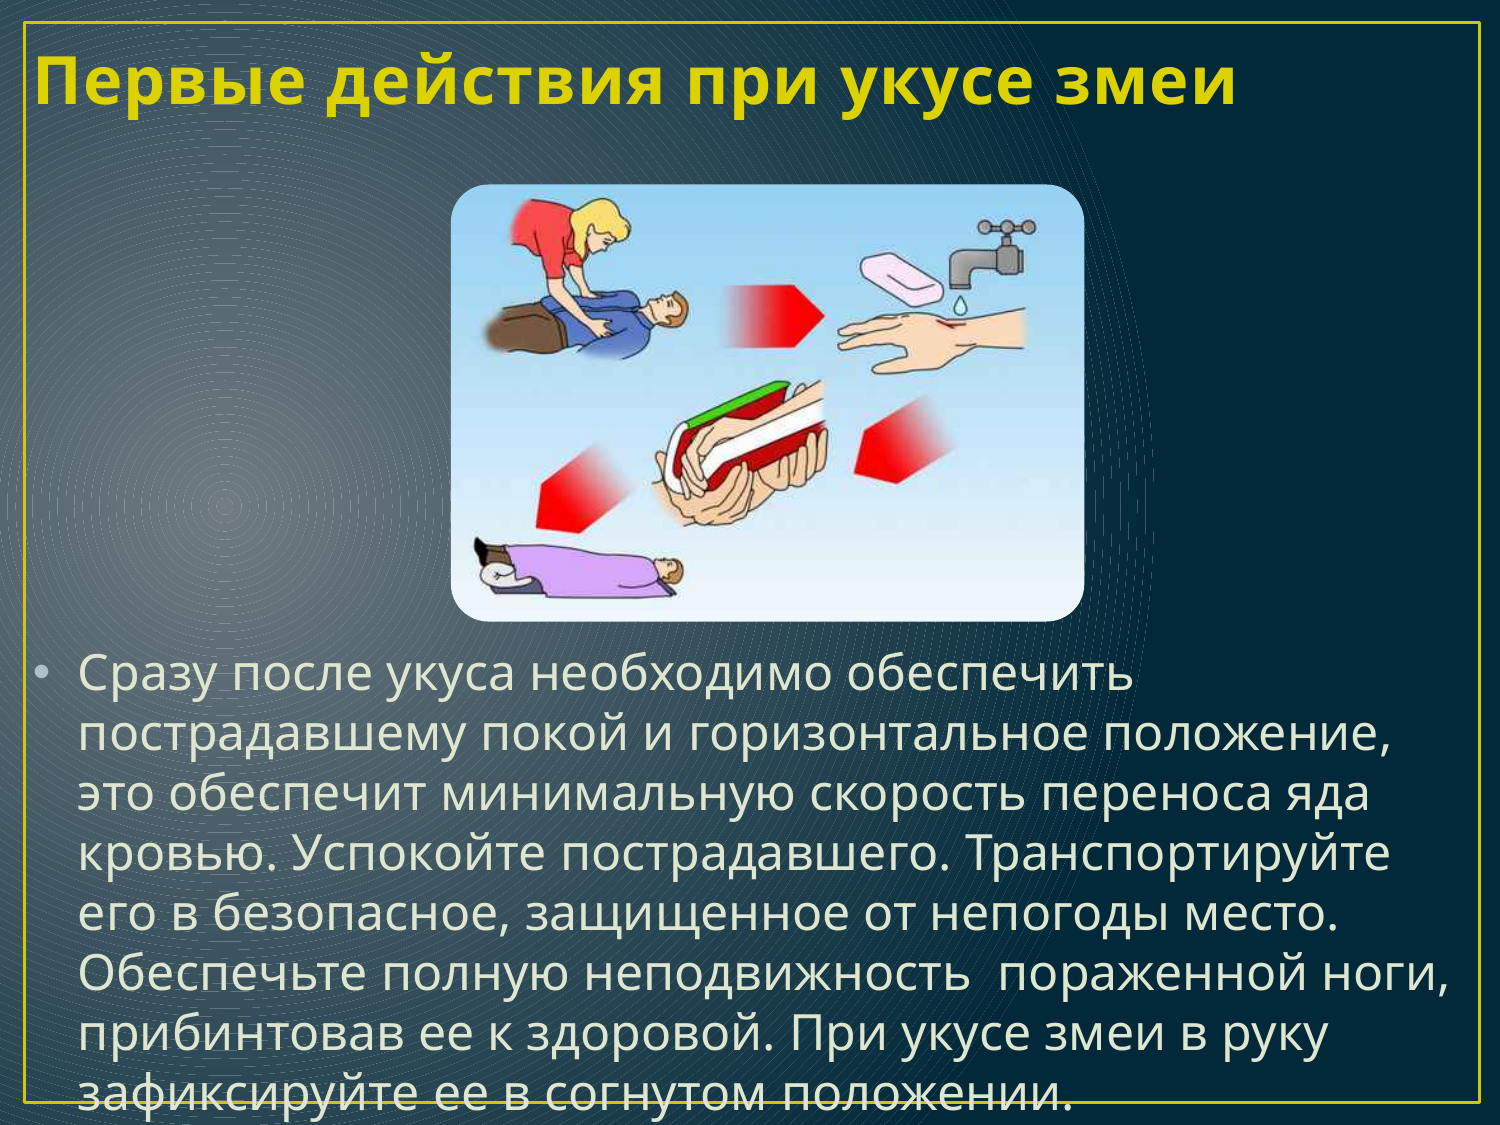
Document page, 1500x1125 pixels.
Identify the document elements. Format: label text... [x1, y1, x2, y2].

text_box Первые действия при укусе змеи [17, 30, 1500, 126]
picture [1041, 1094, 1048, 1101]
picture [450, 178, 1094, 622]
picture [1009, 1094, 1016, 1101]
picture [940, 1094, 962, 1101]
picture [970, 1094, 992, 1101]
picture [942, 1104, 961, 1110]
picture [909, 1094, 929, 1101]
list Сразу после укуса необходимо обеспечить пострадавшему покой и горизонтальное положение, это обеспечит минимальную скорость переноса яда кровью. Успокойте пострадавшего. Транспортируйте его в безопасное, защищенное от непогоды место. Обеспечьте полную неподвижность пораженной ноги, прибинтовав ее к здоровой. При укусе змеи в руку зафиксируйте ее в согнутом положении. [17, 633, 1483, 1094]
